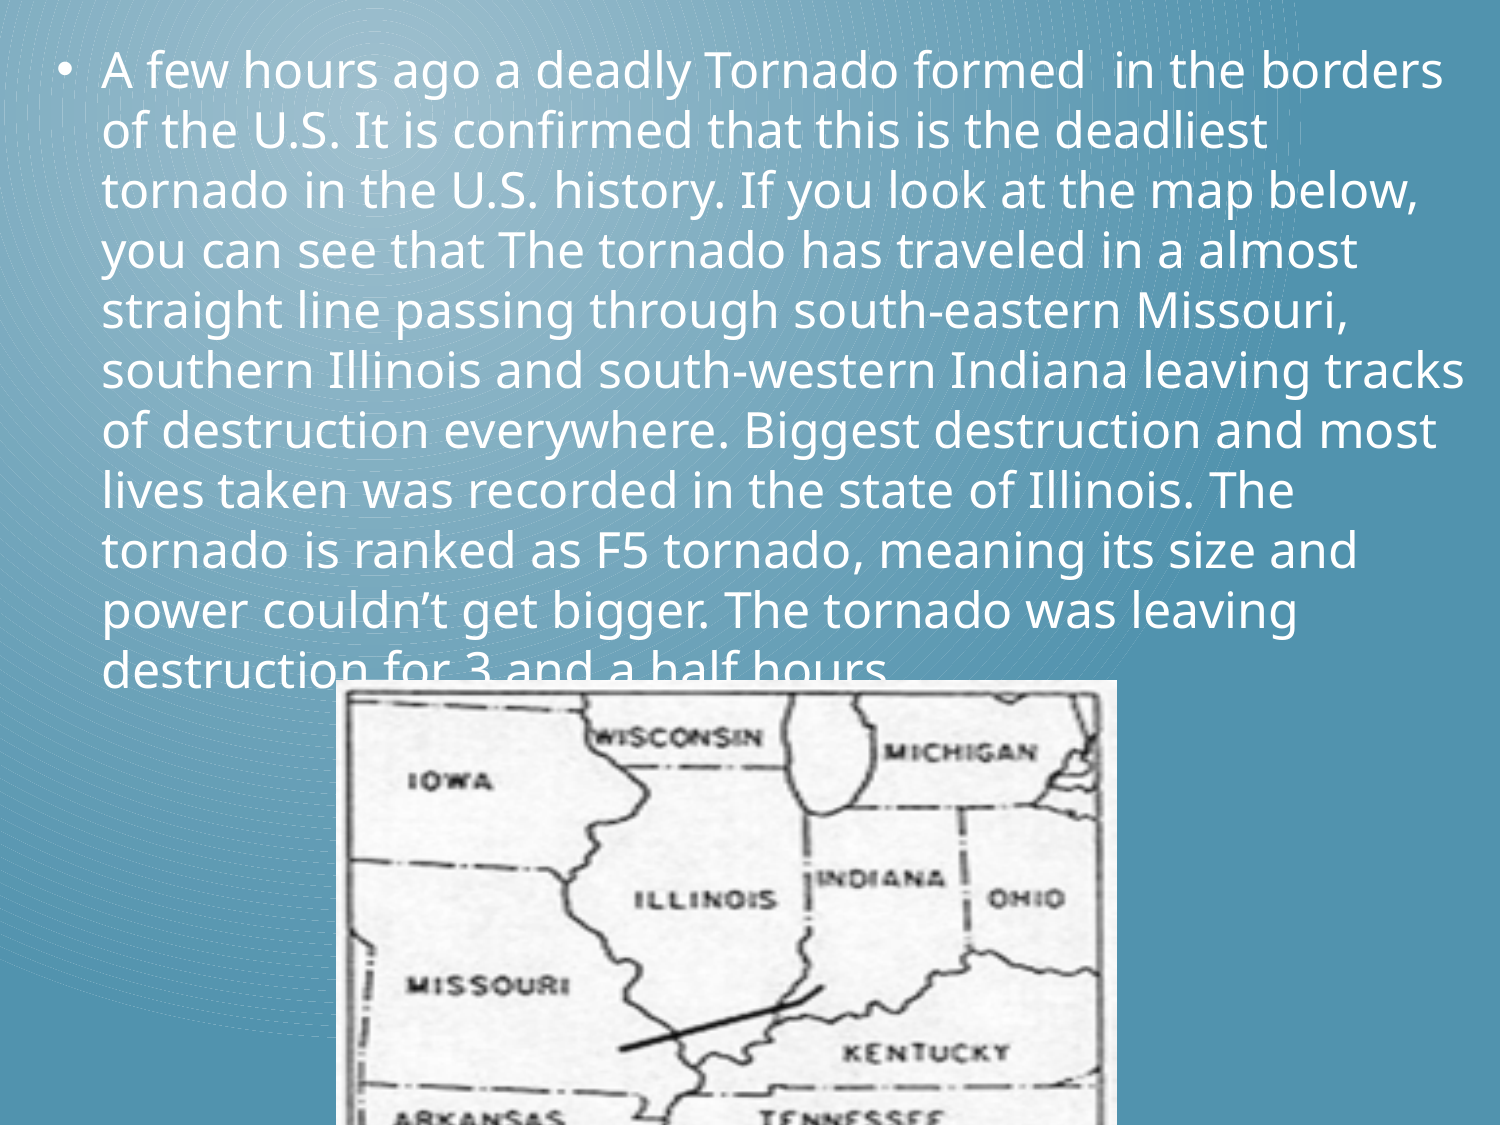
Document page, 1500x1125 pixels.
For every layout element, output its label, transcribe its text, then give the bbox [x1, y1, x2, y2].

picture [336, 680, 1117, 1125]
list A few hours ago a deadly Tornado formed in the borders of the U.S. It is confirmed that this is the deadliest tornado in the U.S. history. If you look at the map below, you can see that The tornado has traveled in a almost straight line passing through south-eastern Missouri, southern Illinois and south-western Indiana leaving tracks of destruction everywhere. Biggest destruction and most lives taken was recorded in the state of Illinois. The tornado is ranked as F5 tornado, meaning its size and power couldn’t get bigger. The tornado was leaving destruction for 3 and a half hours. [41, 30, 1483, 1071]
